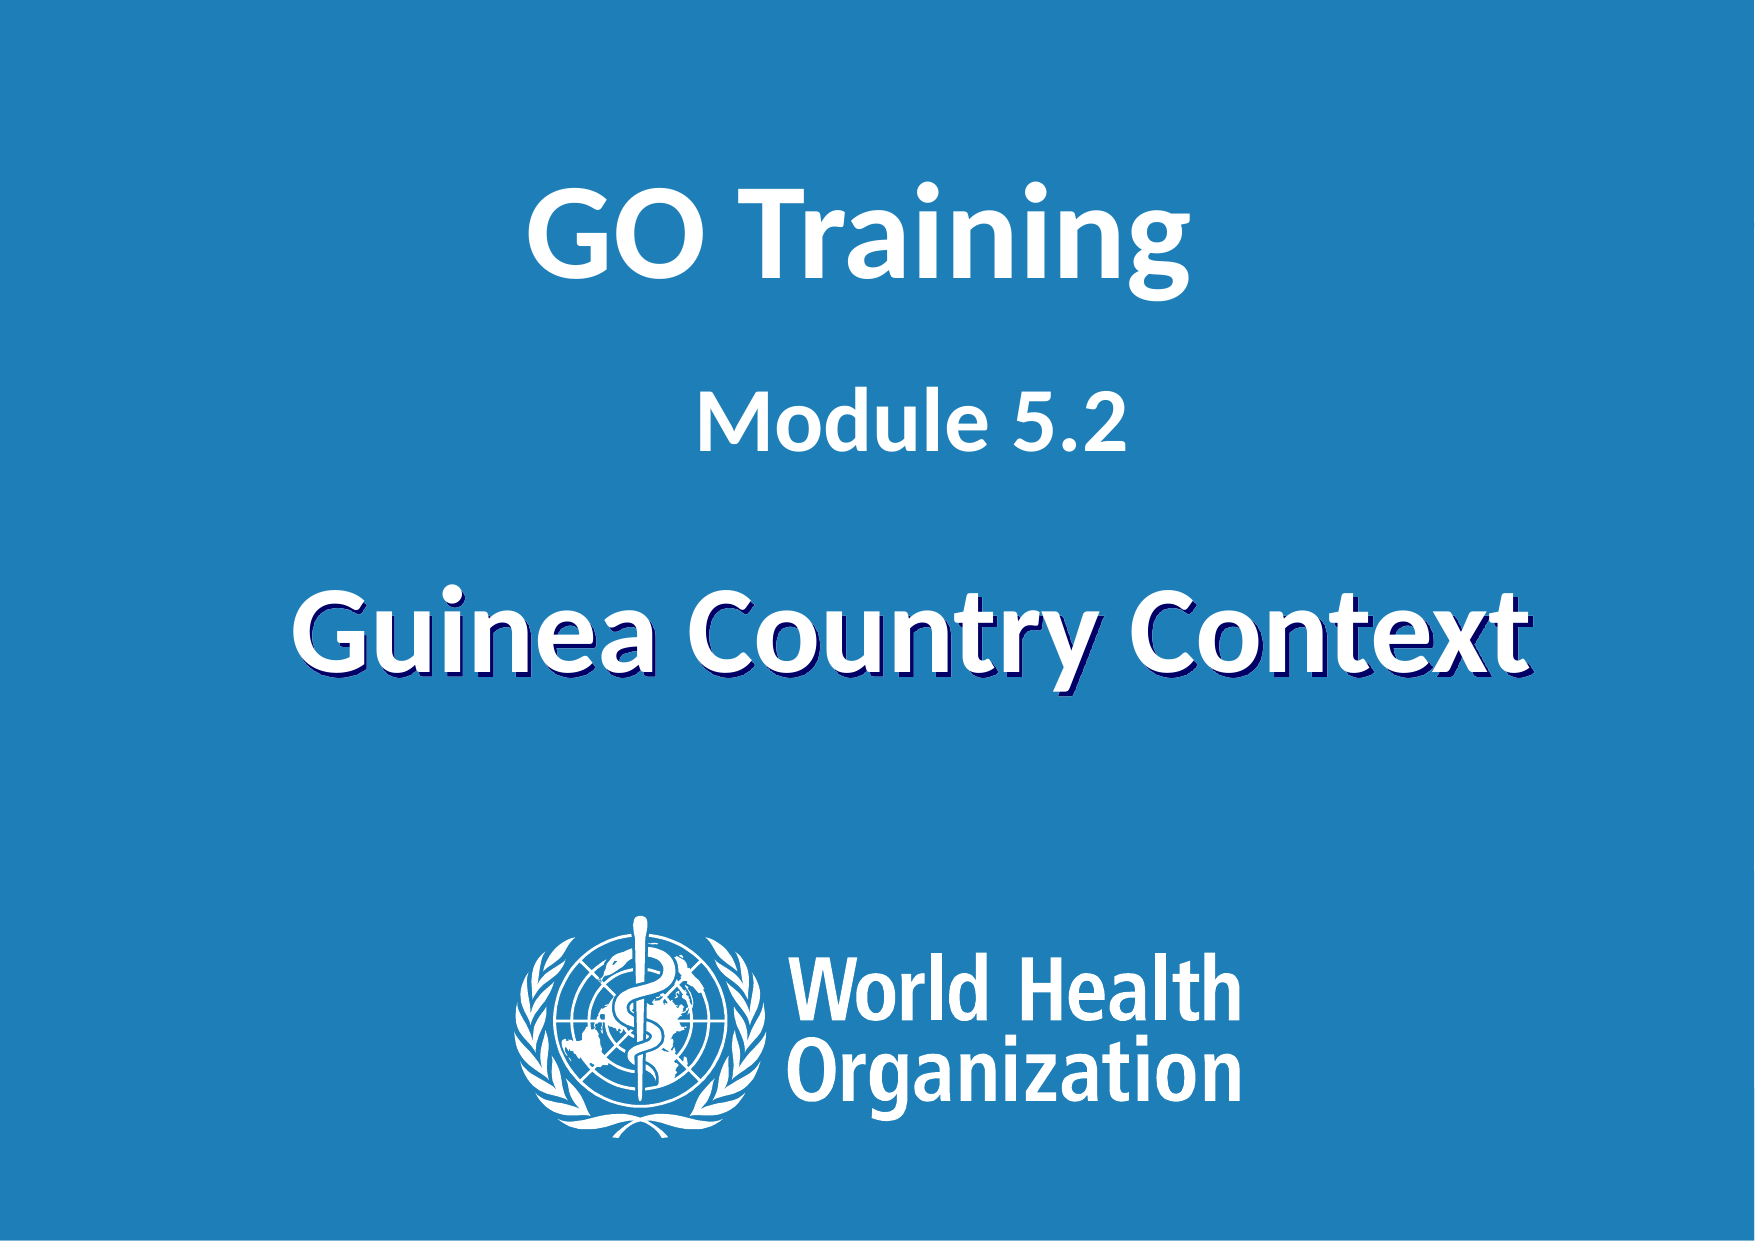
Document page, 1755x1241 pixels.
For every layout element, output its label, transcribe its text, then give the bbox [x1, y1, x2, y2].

picture [513, 914, 1241, 1139]
text_box Module 5.2 [611, 352, 1212, 477]
text_box GO Training [424, 133, 1294, 314]
text_box Guinea Country Context [162, 527, 1661, 718]
text_box [0, 871, 1755, 1241]
